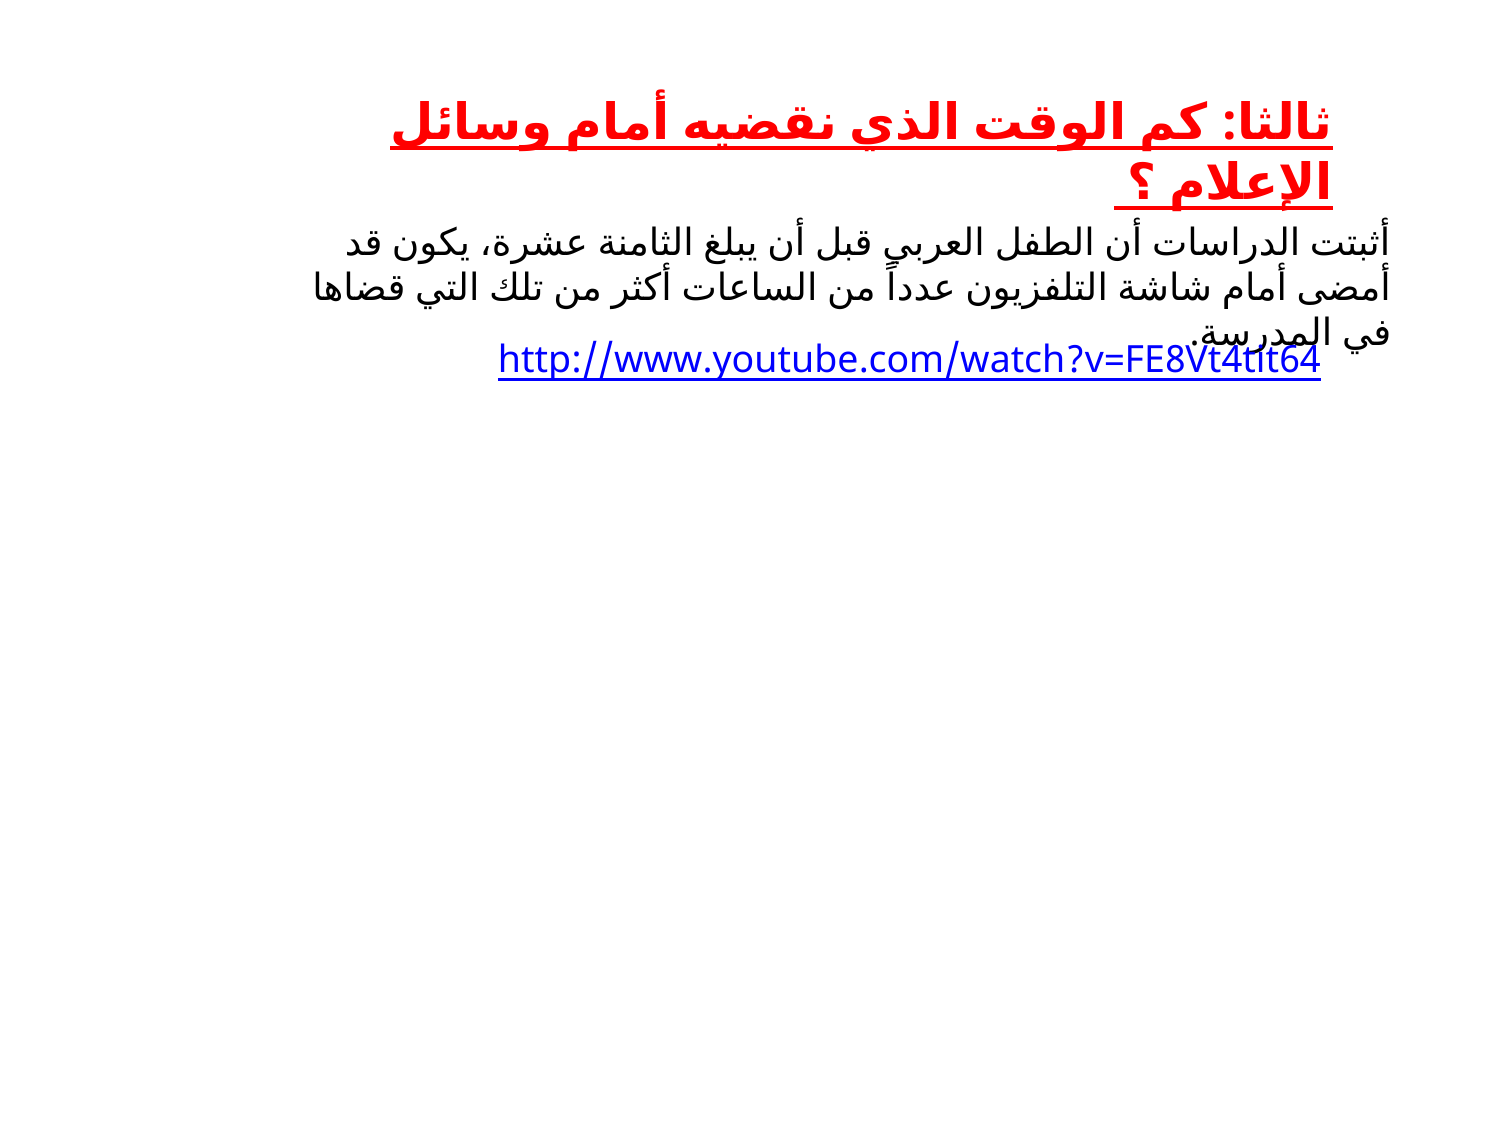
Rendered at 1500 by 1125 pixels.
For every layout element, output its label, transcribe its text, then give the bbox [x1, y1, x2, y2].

text_box ثالثا: كم الوقت الذي نقضيه أمام وسائل الإعلام ؟ [277, 81, 1348, 277]
text_box http://www.youtube.com/watch?v=FE8Vt4tit64 [363, 328, 1336, 437]
text_box أثبتت الدراسات أن الطفل العربي قبل أن يبلغ الثامنة عشرة، يكون قد أمضى أمام شاشة التلفزيون عدداً من الساعات أكثر من تلك التي قضاها في المدرسة. [246, 210, 1407, 361]
